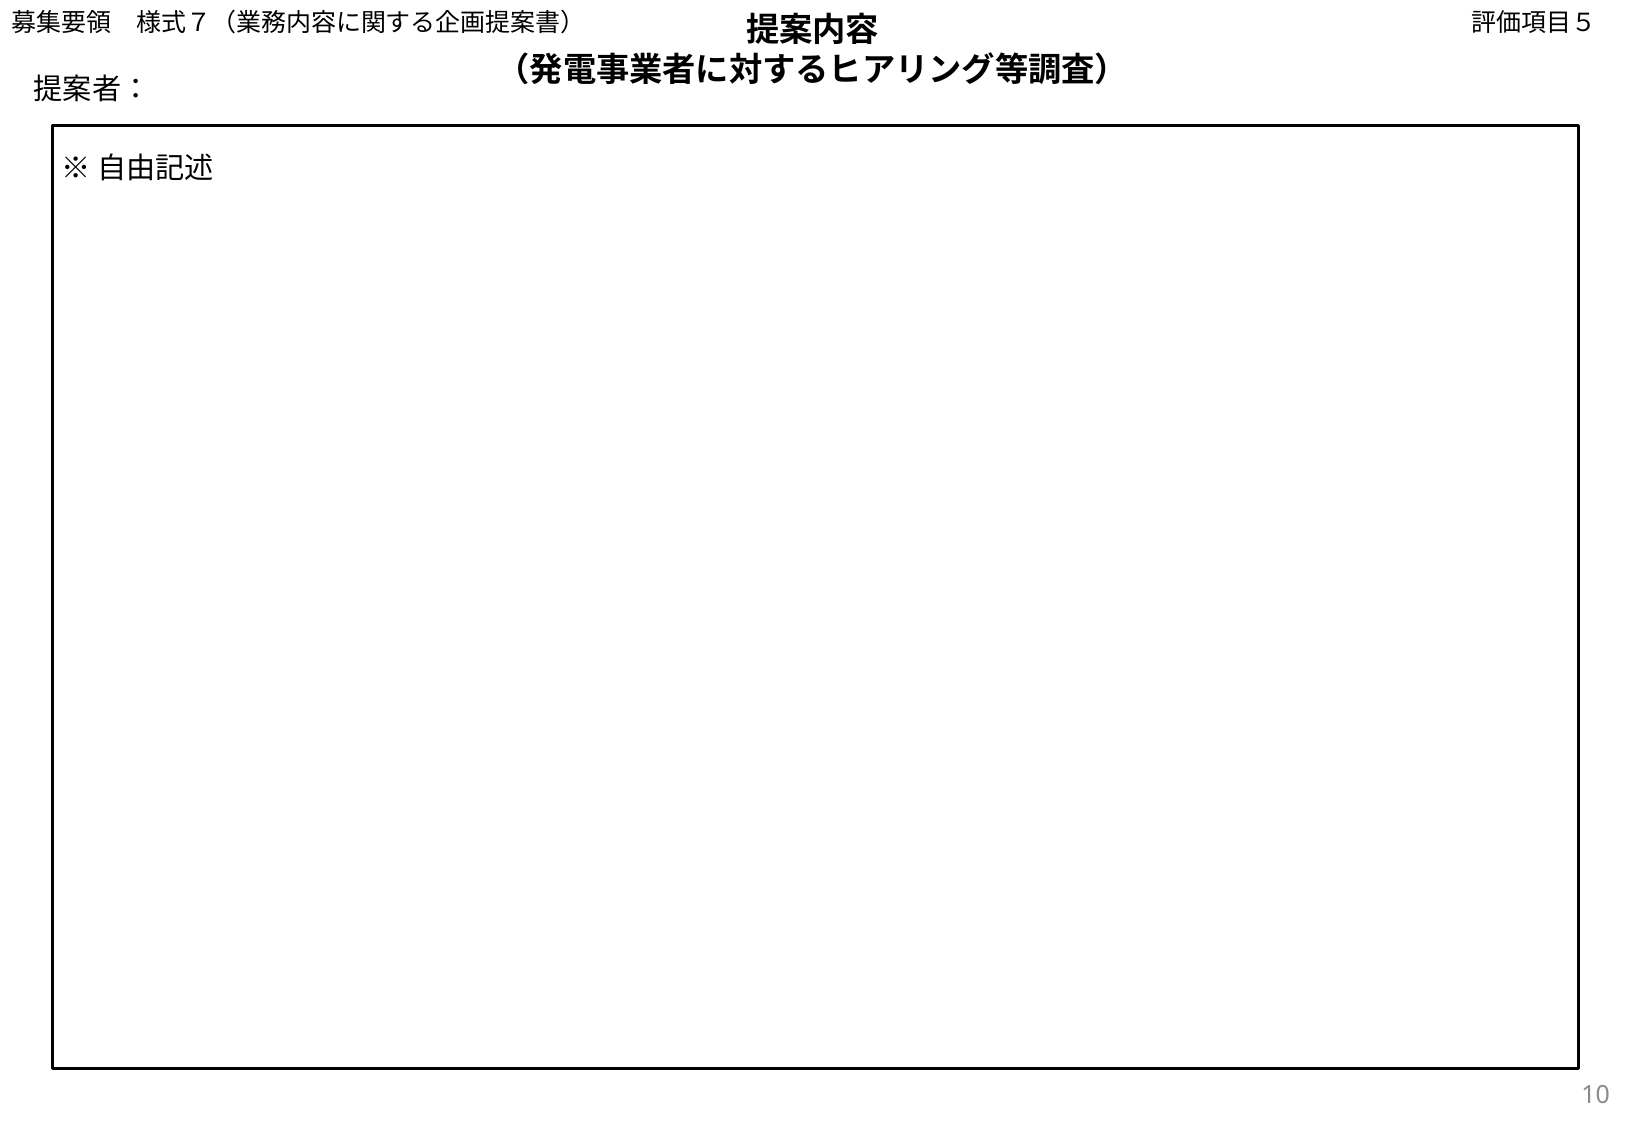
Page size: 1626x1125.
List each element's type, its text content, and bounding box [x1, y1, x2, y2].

text_box [52, 125, 1579, 1069]
text_box ※自由記述 [46, 142, 237, 192]
text_box 評価項目５ [1443, 0, 1625, 47]
text_box 提案者： [18, 63, 528, 113]
text_box 提案内容 （発電事業者に対するヒアリング等調査） [168, 1, 1457, 96]
slide_number 10 [1259, 1065, 1625, 1125]
text_box 募集要領 様式７（業務内容に関する企画提案書） [0, 0, 600, 47]
